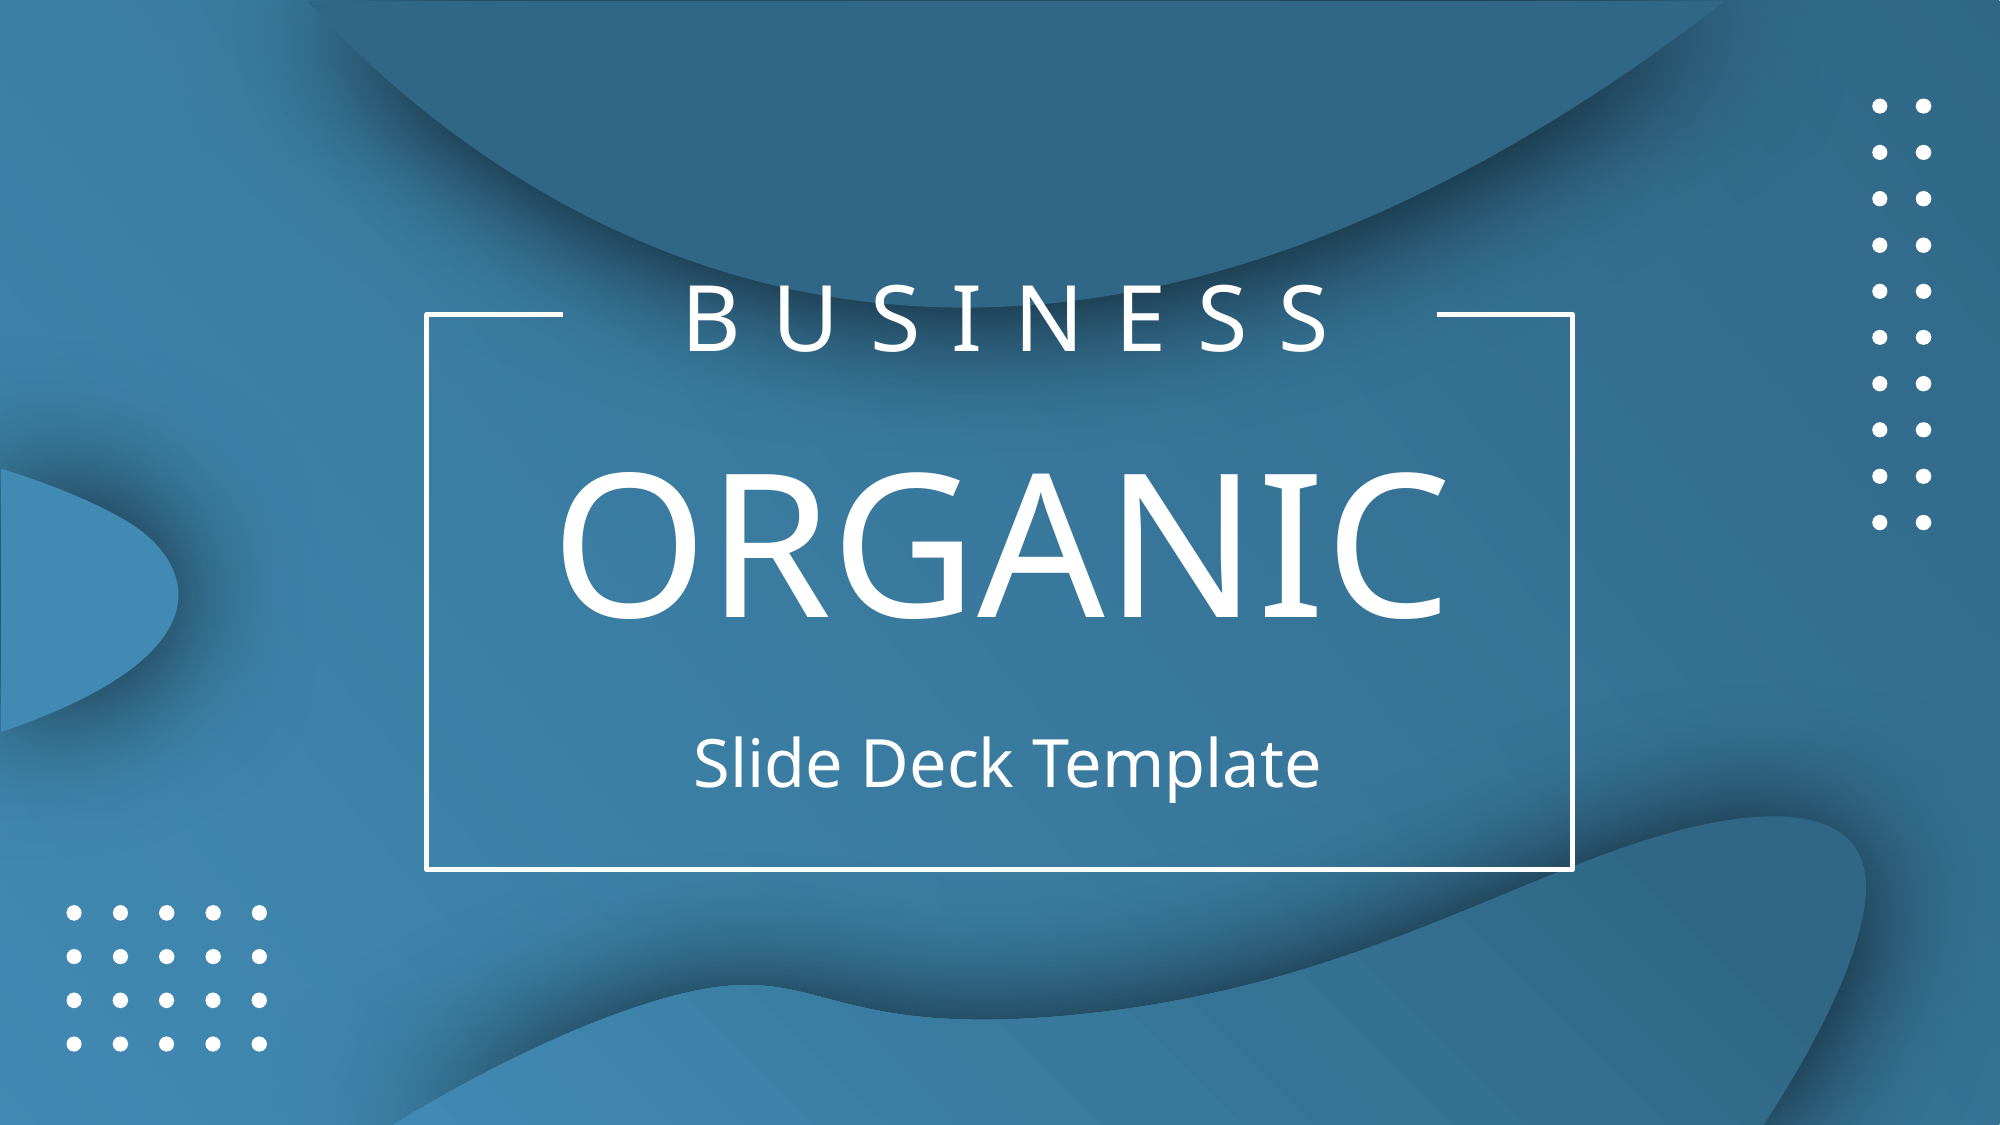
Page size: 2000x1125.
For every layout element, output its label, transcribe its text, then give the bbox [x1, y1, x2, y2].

subtitle Slide Deck Template [492, 720, 1524, 846]
title ORGANIC [487, 439, 1516, 658]
list BUSINESS [586, 252, 1425, 376]
